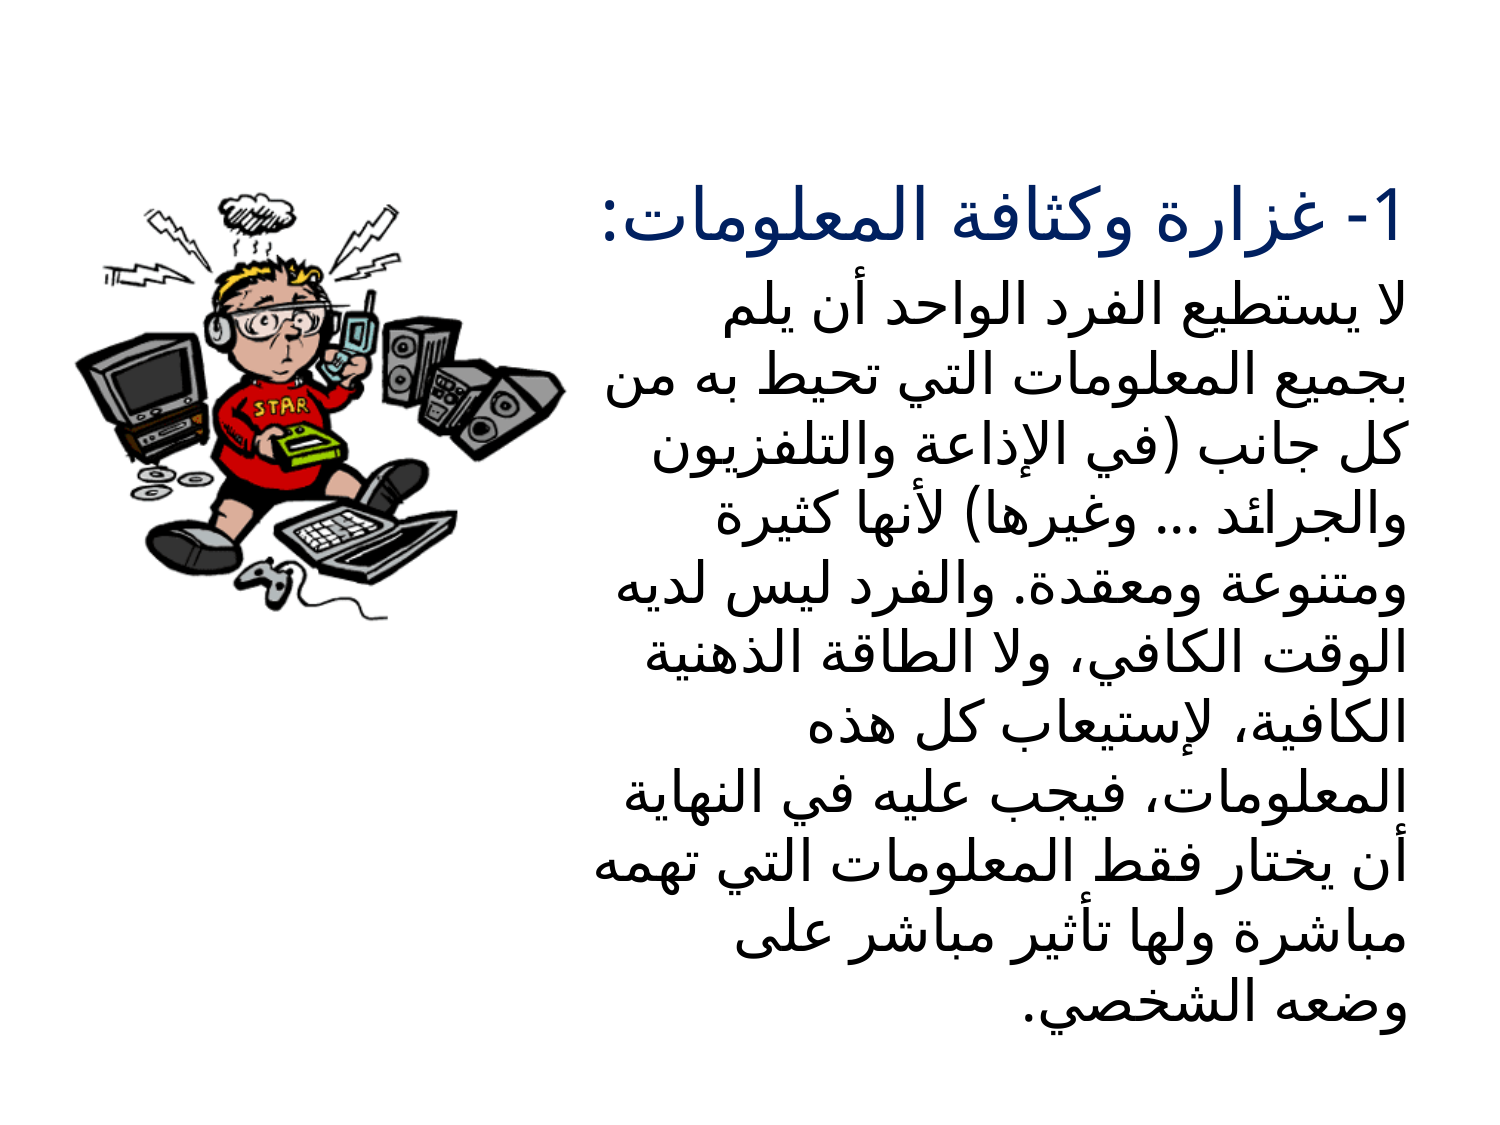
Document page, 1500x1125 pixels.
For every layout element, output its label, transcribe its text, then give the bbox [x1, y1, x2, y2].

list 1- غزارة وكثافة المعلومات: لا يستطيع الفرد الواحد أن يلم بجميع المعلومات التي تحيط به من كل جانب (في الإذاعة والتلفزيون والجرائد ... وغيرها) لأنها كثيرة ومتنوعة ومعقدة. والفرد ليس لديه الوقت الكافي، ولا الطاقة الذهنية الكافية، لإستيعاب كل هذه المعلومات، فيجب عليه في النهاية أن يختار فقط المعلومات التي تهمه مباشرة ولها تأثير مباشر على وضعه الشخصي. [572, 160, 1425, 1059]
picture [64, 184, 574, 628]
